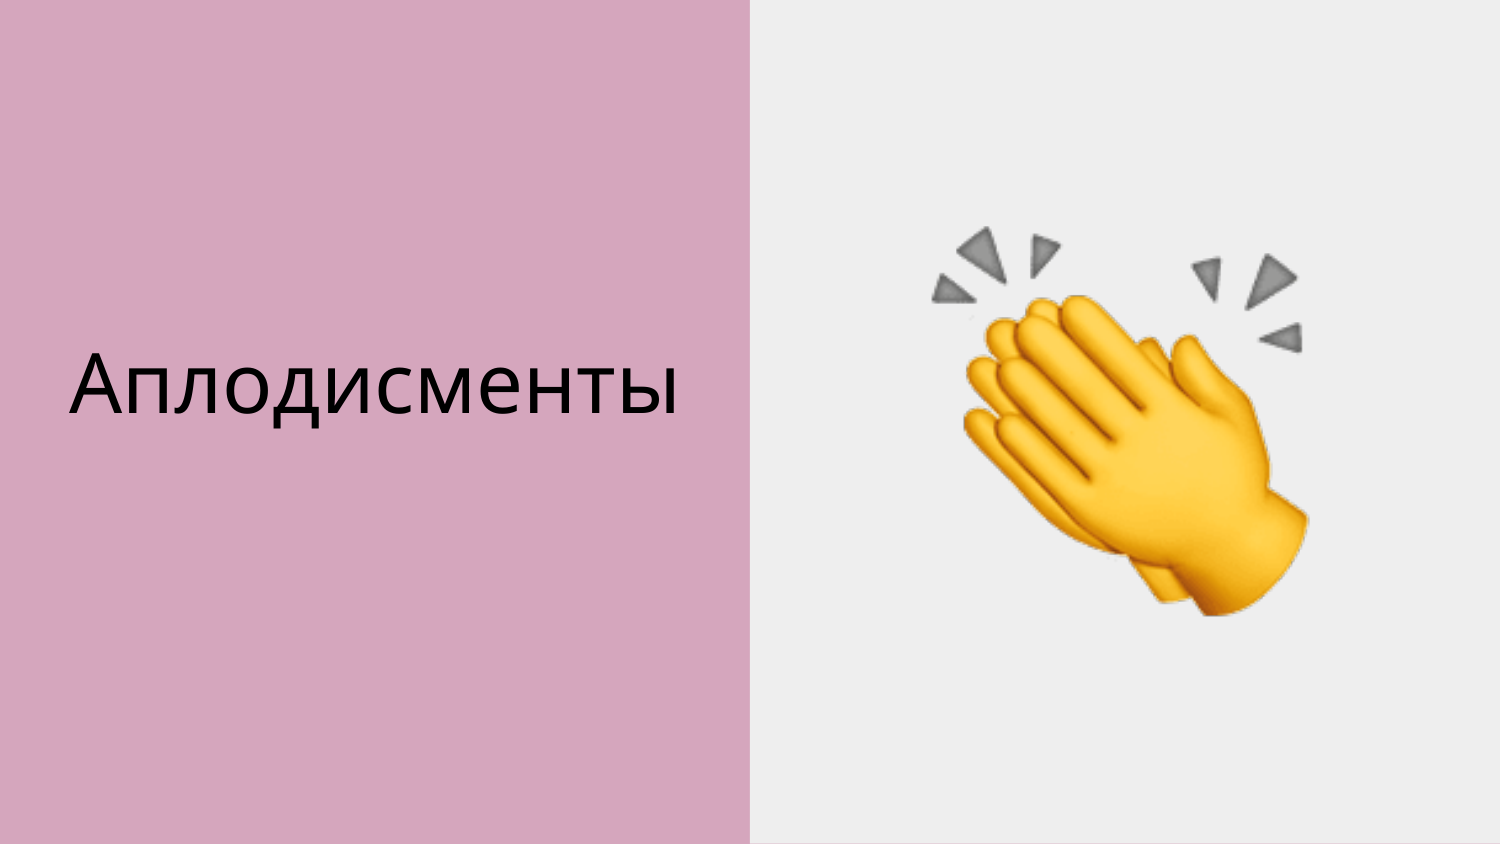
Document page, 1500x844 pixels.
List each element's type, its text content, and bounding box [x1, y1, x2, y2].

picture [928, 225, 1322, 619]
title Аплодисменты [43, 202, 708, 446]
